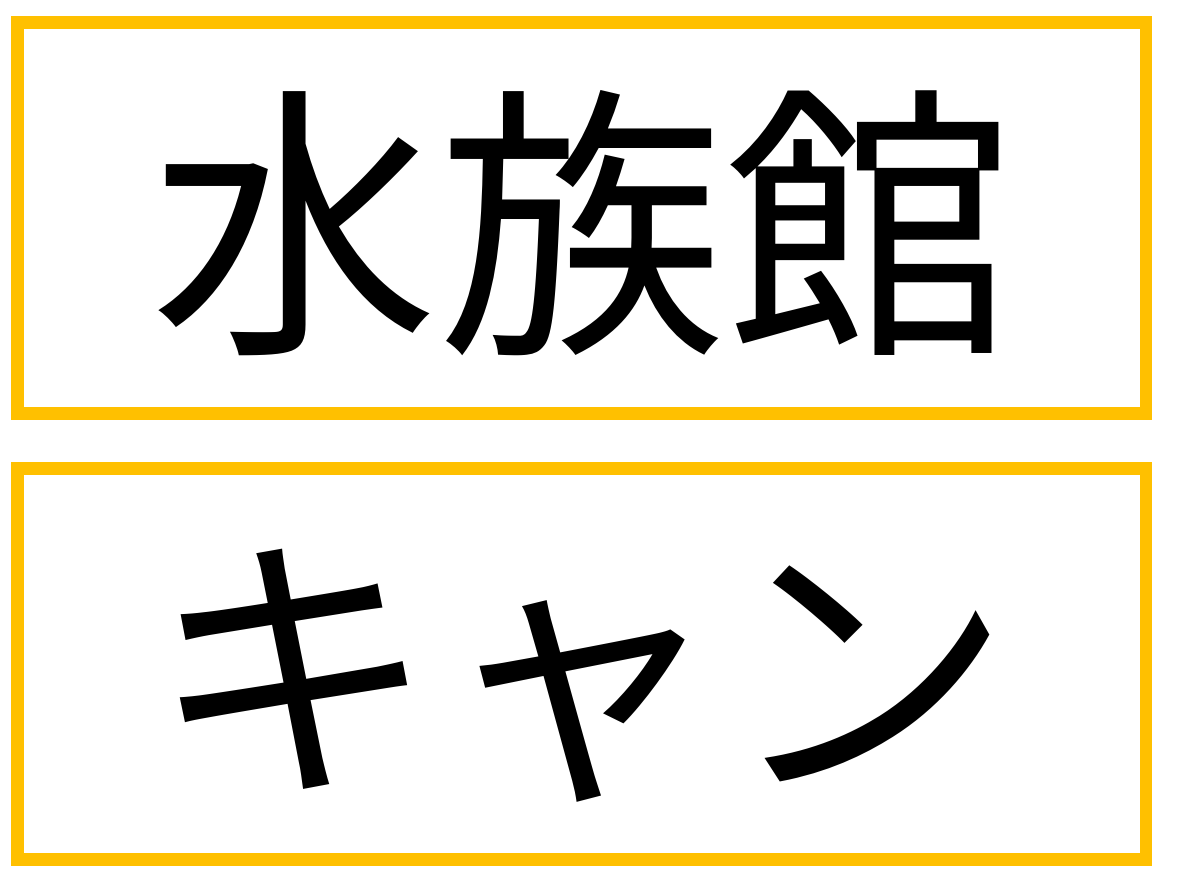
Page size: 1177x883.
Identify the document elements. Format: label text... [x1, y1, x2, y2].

text_box 水族館 [35, 37, 1129, 398]
text_box キャンプ [29, 482, 1124, 882]
text_box [16, 467, 1147, 861]
text_box [16, 21, 1147, 415]
